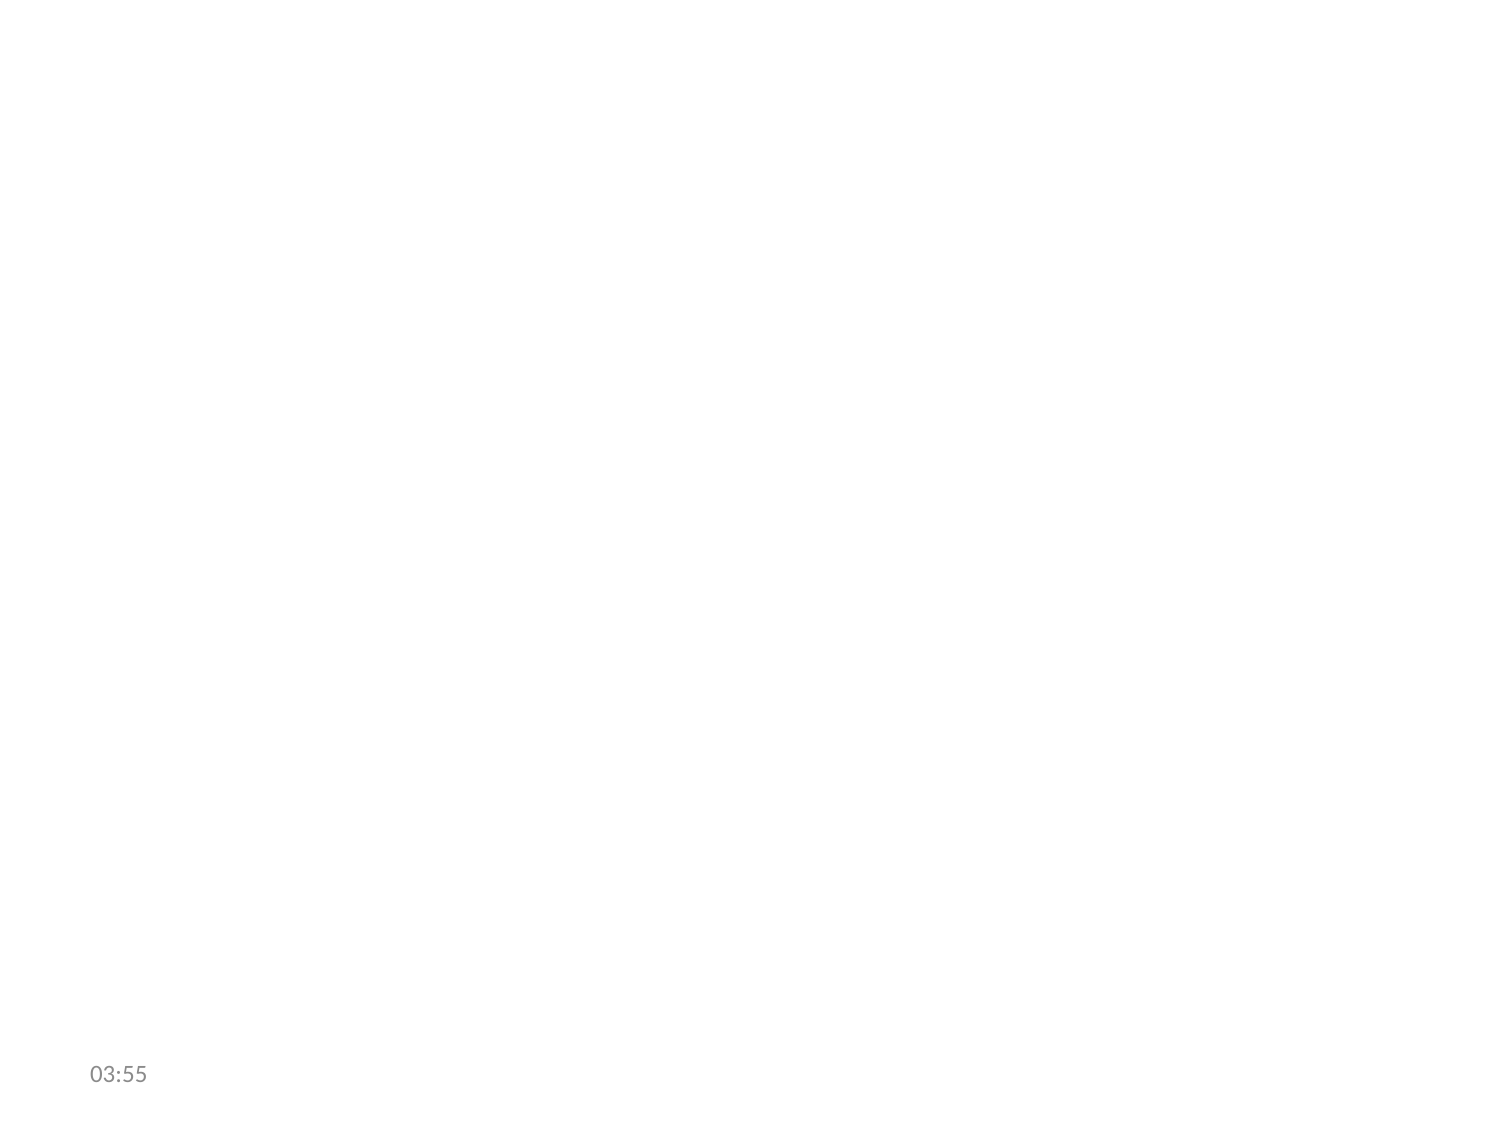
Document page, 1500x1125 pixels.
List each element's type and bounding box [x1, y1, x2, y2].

slide_number [75, 1042, 425, 1103]
